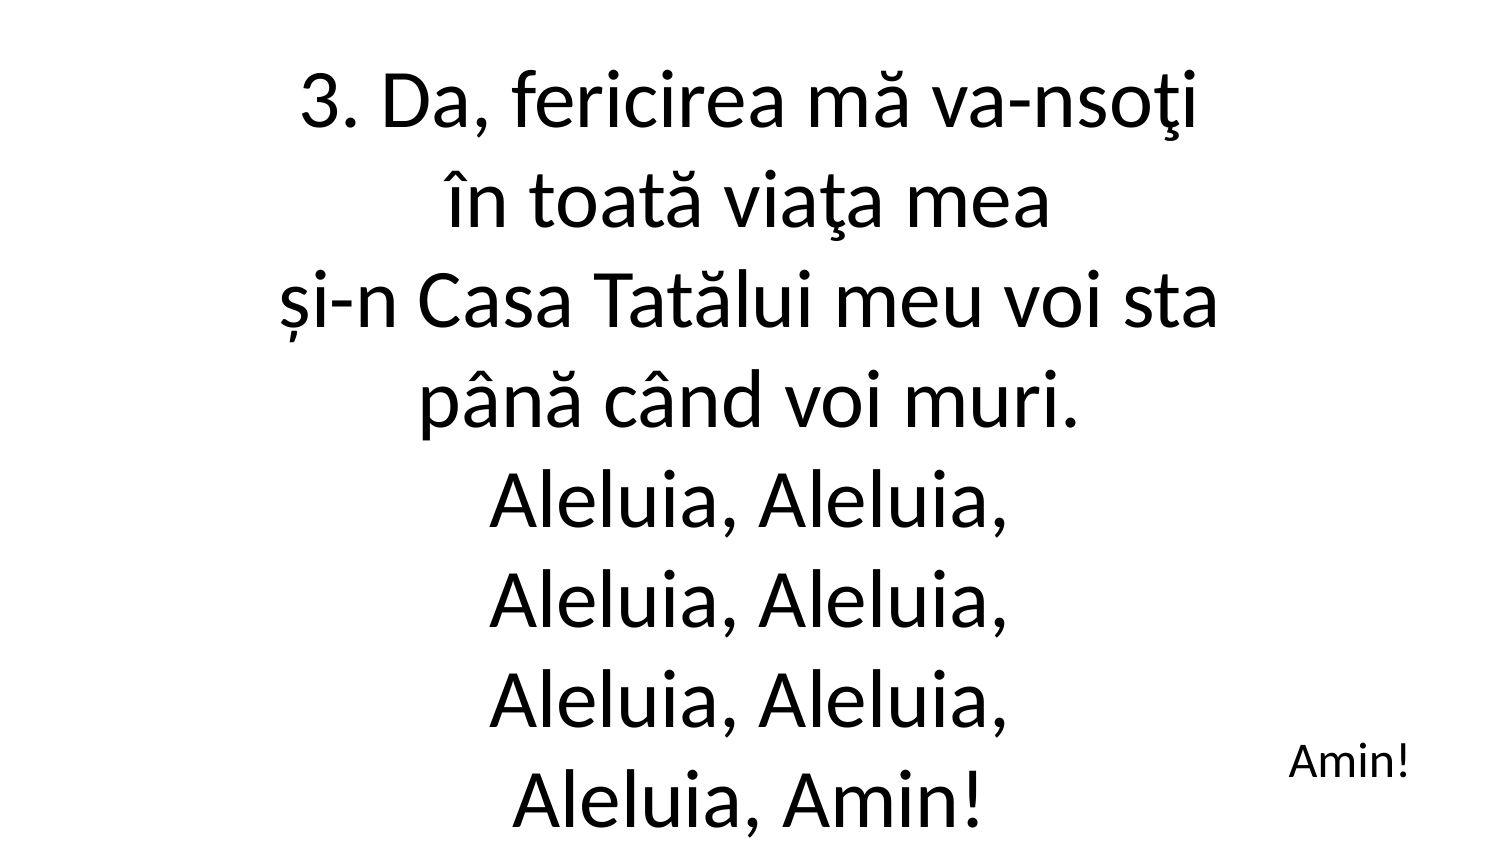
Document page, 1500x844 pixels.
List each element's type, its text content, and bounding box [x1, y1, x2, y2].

text_box Amin! [1273, 674, 1427, 795]
text_box 3. Da, fericirea mă va-nsoţi în toată viaţa mea și-n Casa Tatălui meu voi sta până când voi muri. Aleluia, Aleluia, Aleluia, Aleluia, Aleluia, Aleluia, Aleluia, Amin! [263, 0, 1237, 844]
